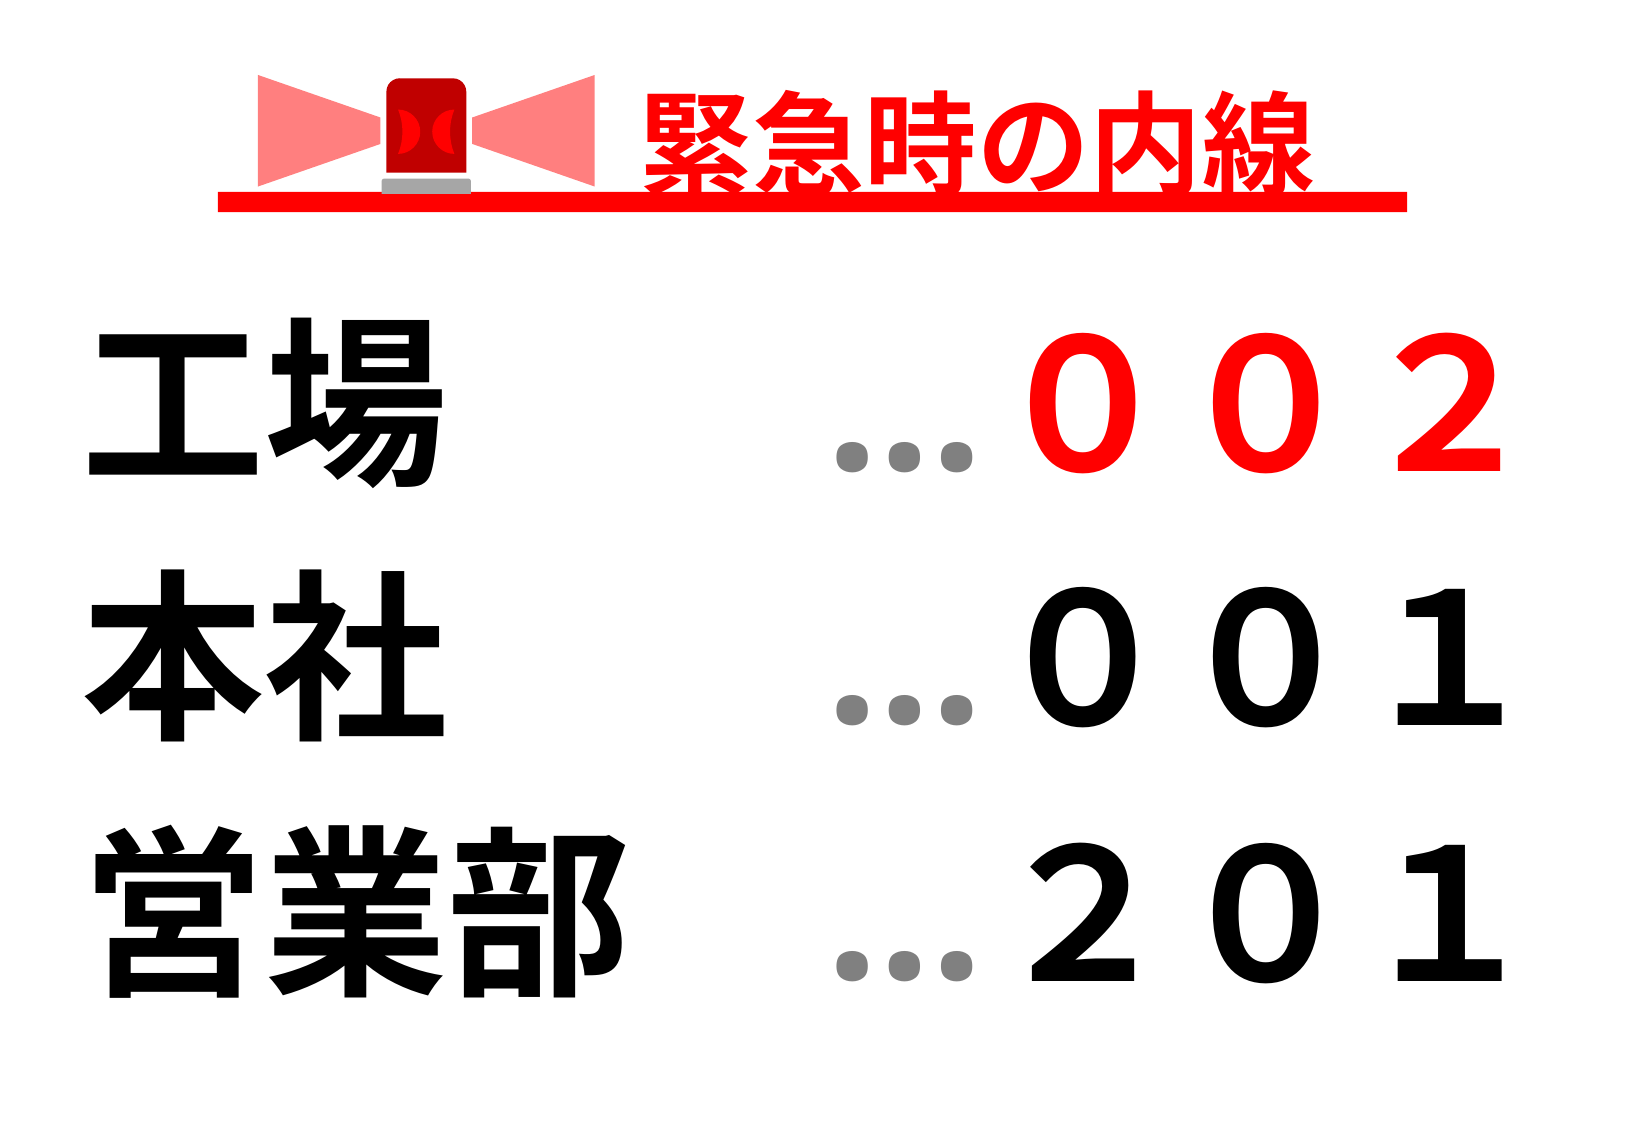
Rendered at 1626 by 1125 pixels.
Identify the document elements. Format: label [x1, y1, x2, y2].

text_box [217, 66, 1408, 218]
text_box [66, 279, 1559, 1028]
